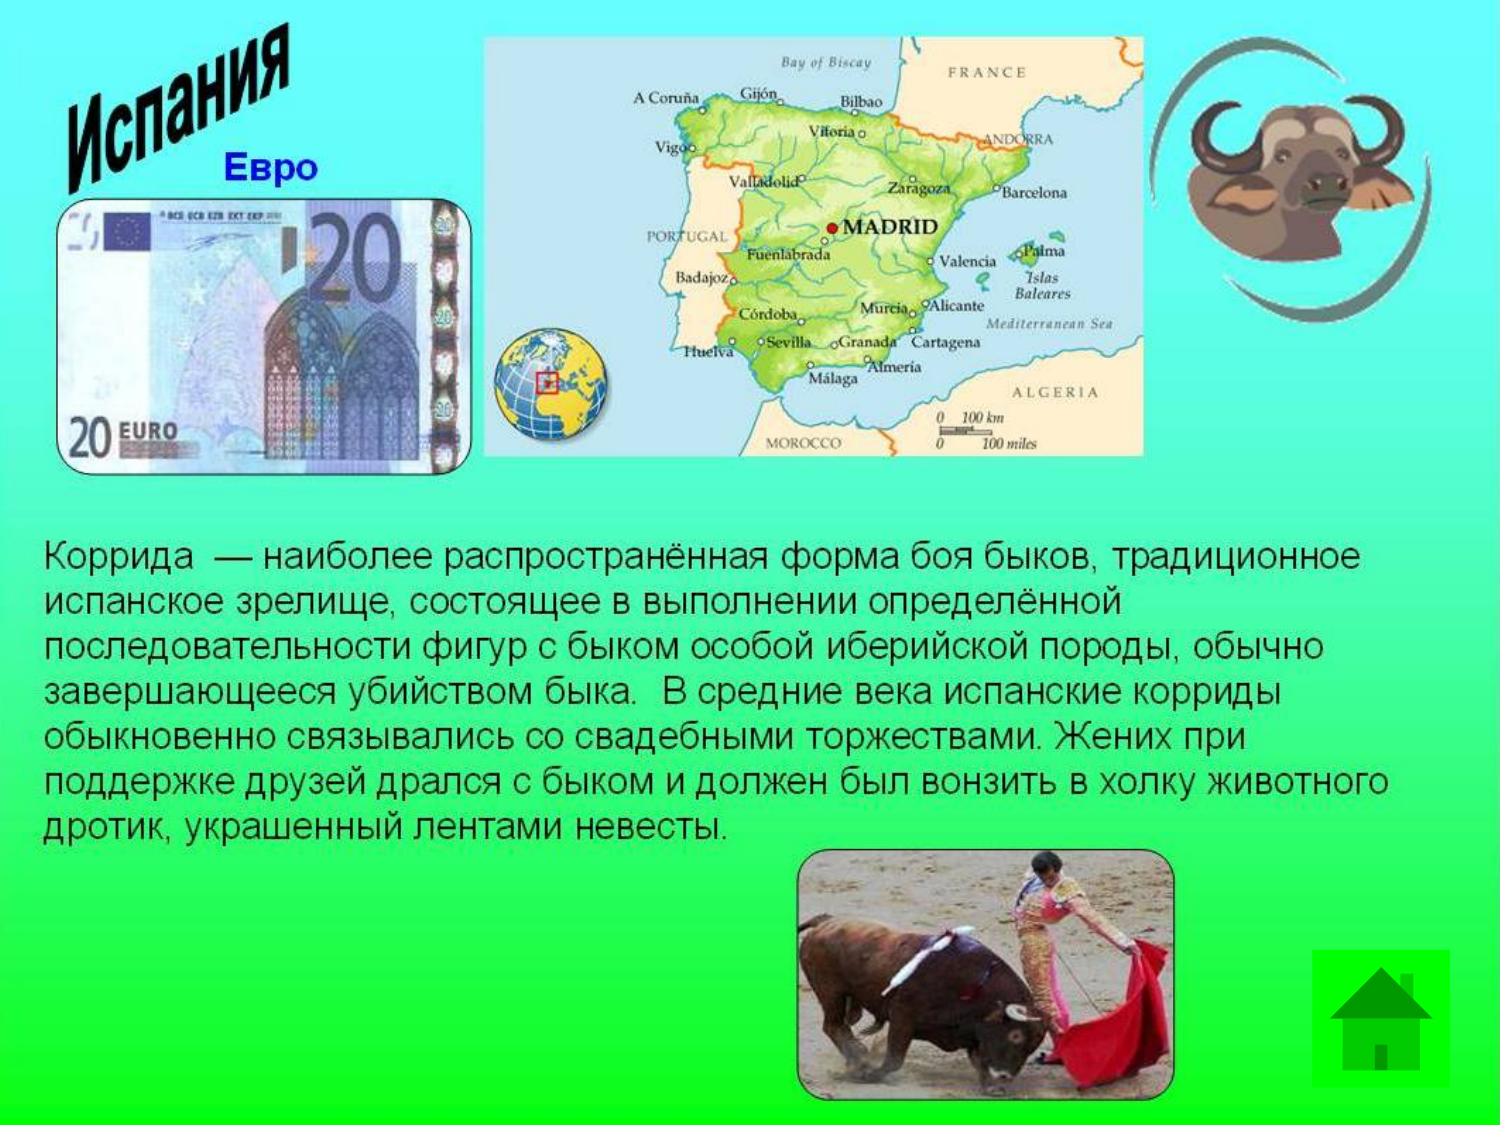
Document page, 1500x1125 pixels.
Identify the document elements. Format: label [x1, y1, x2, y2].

text_box [1312, 949, 1450, 1088]
picture [0, 0, 1500, 1125]
